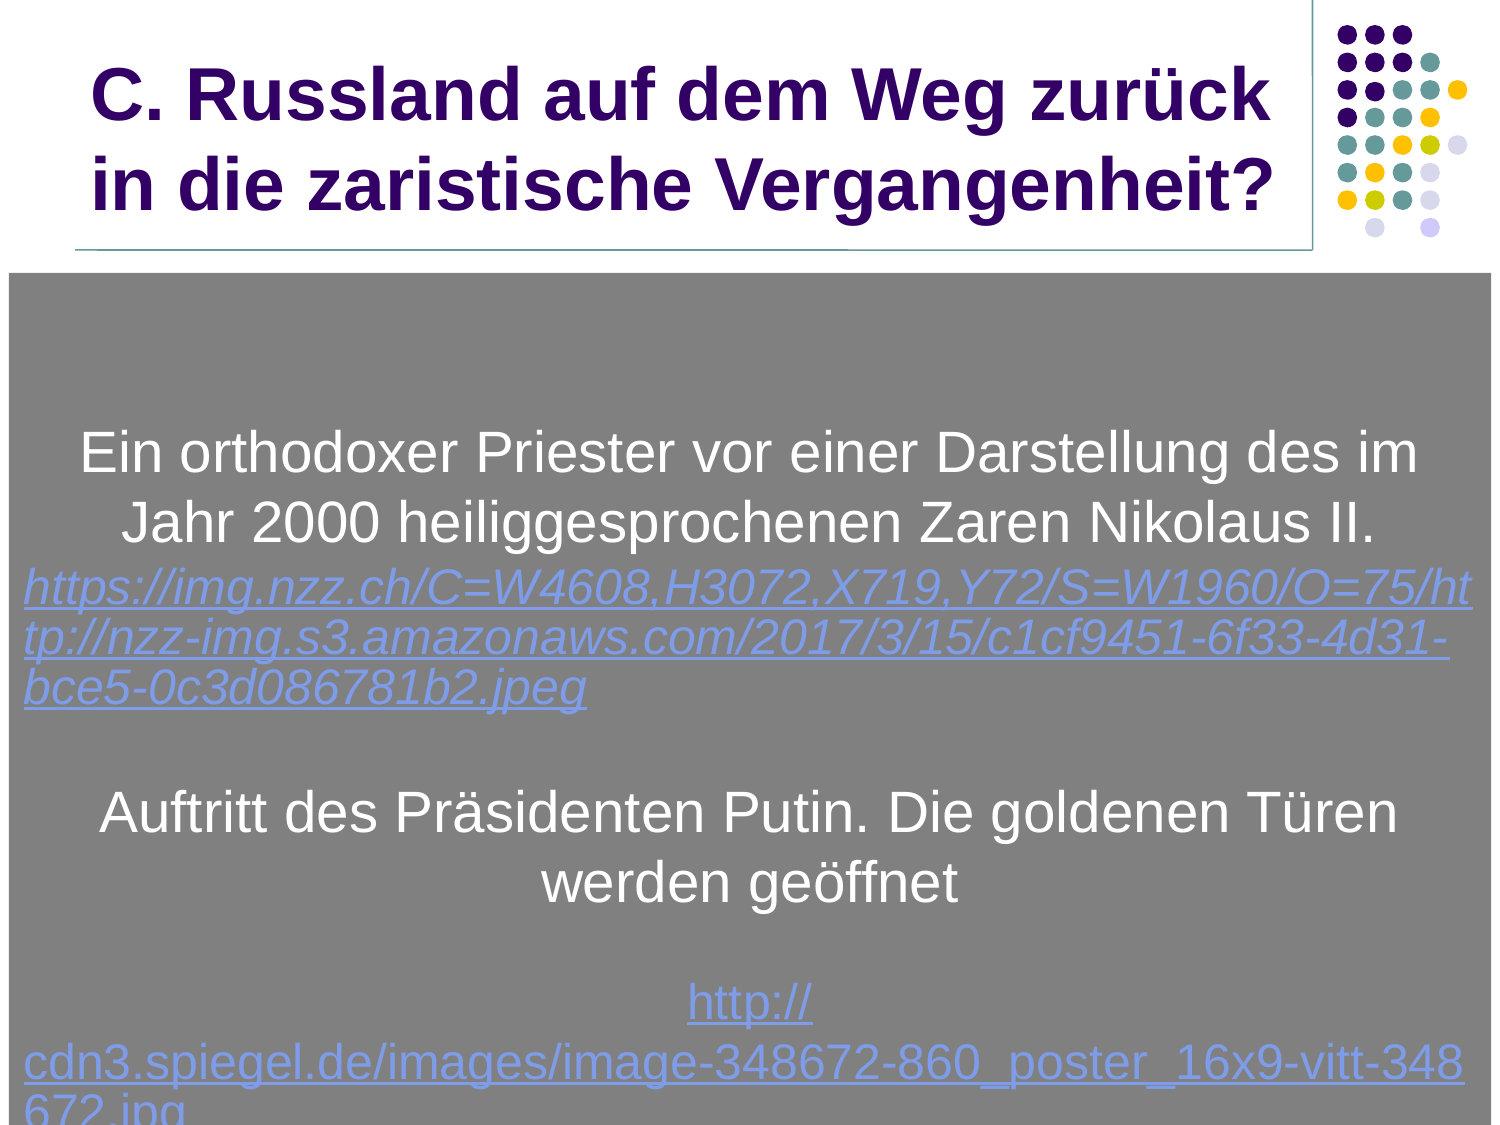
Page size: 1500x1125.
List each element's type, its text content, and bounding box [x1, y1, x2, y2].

title C. Russland auf dem Weg zurück in die zaristische Vergangenheit? [74, 19, 1313, 233]
text_box Ein orthodoxer Priester vor einer Darstellung des im Jahr 2000 heiliggesprochenen Zaren Nikolaus II. https://img.nzz.ch/C=W4608,H3072,X719,Y72/S=W1960/O=75/http://nzz-img.s3.amazonaws.com/2017/3/15/c1cf9451-6f33-4d31-bce5-0c3d086781b2.jpeg Auftritt des Präsidenten Putin. Die goldenen Türen werden geöffnet http://cdn3.spiegel.de/images/image-348672-860_poster_16x9-vitt-348672.jpg [8, 272, 1492, 1125]
